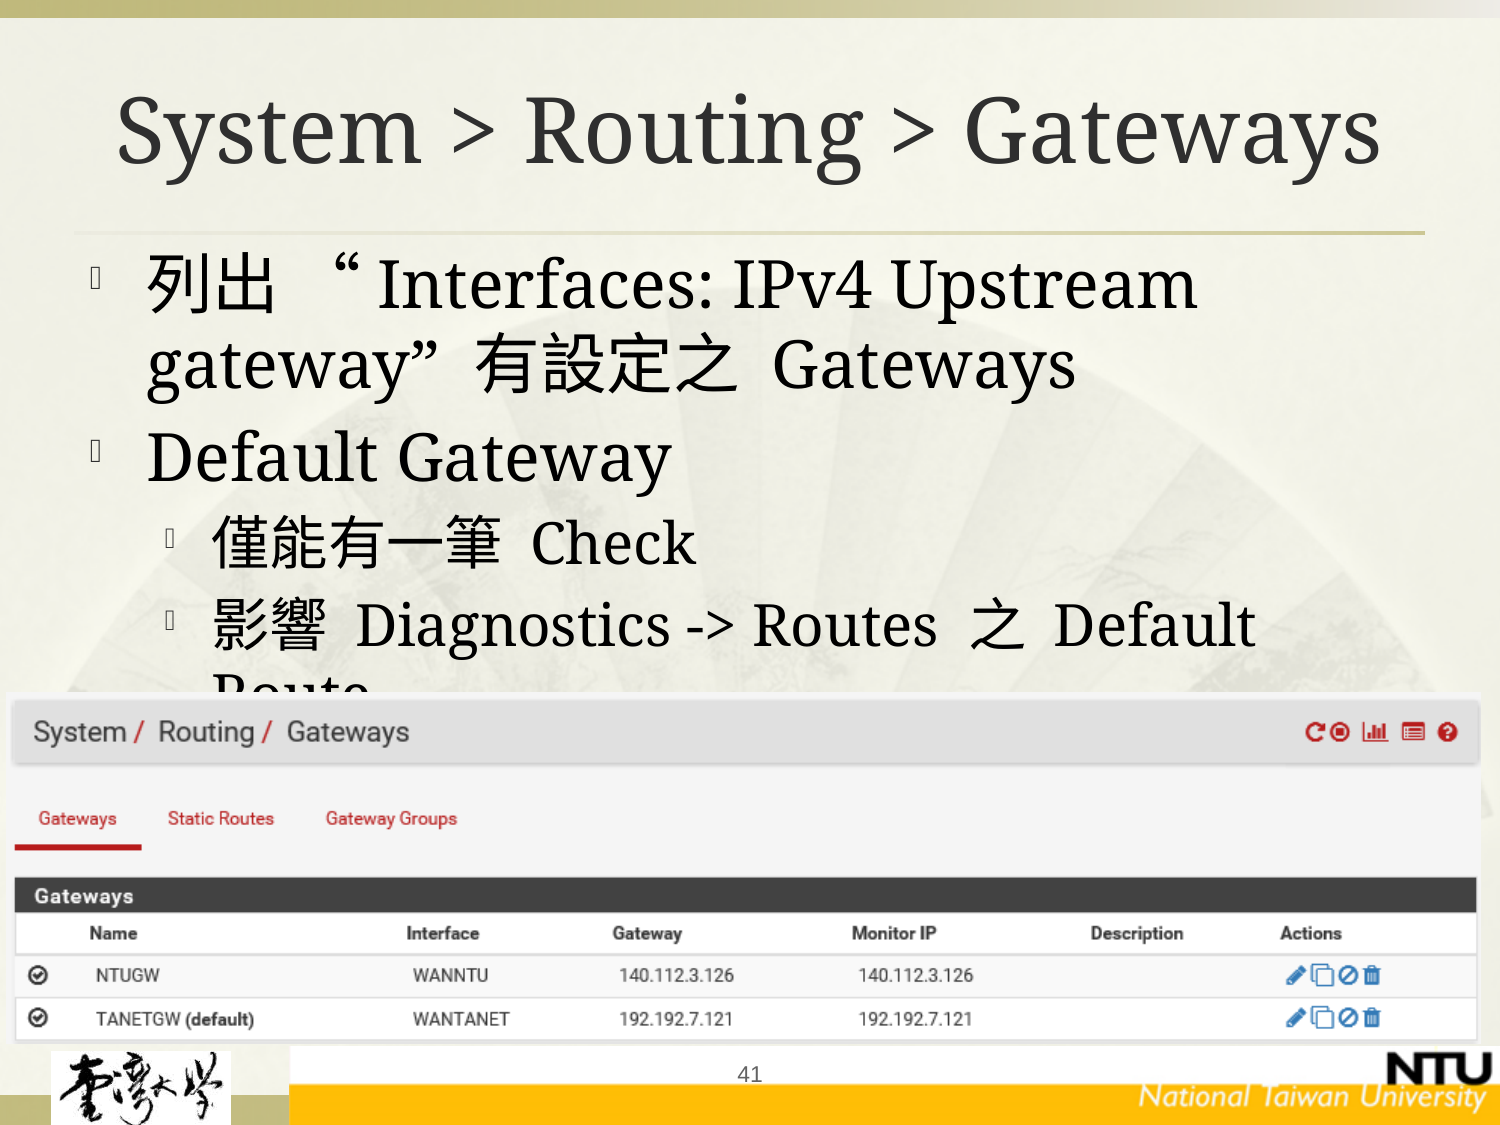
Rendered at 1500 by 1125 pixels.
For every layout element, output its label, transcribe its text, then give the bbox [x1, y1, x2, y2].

picture [51, 1051, 231, 1125]
picture [289, 1046, 1500, 1125]
slide_number 41 [675, 1053, 825, 1097]
list 列出 “Interfaces: IPv4 Upstream gateway” 有設定之 Gateways Default Gateway 僅能有一筆 Check 影響 Diagnostics -> Routes 之 Default Route [75, 234, 1425, 691]
picture [6, 691, 1481, 1045]
title System > Routing > Gateways [75, 45, 1425, 209]
